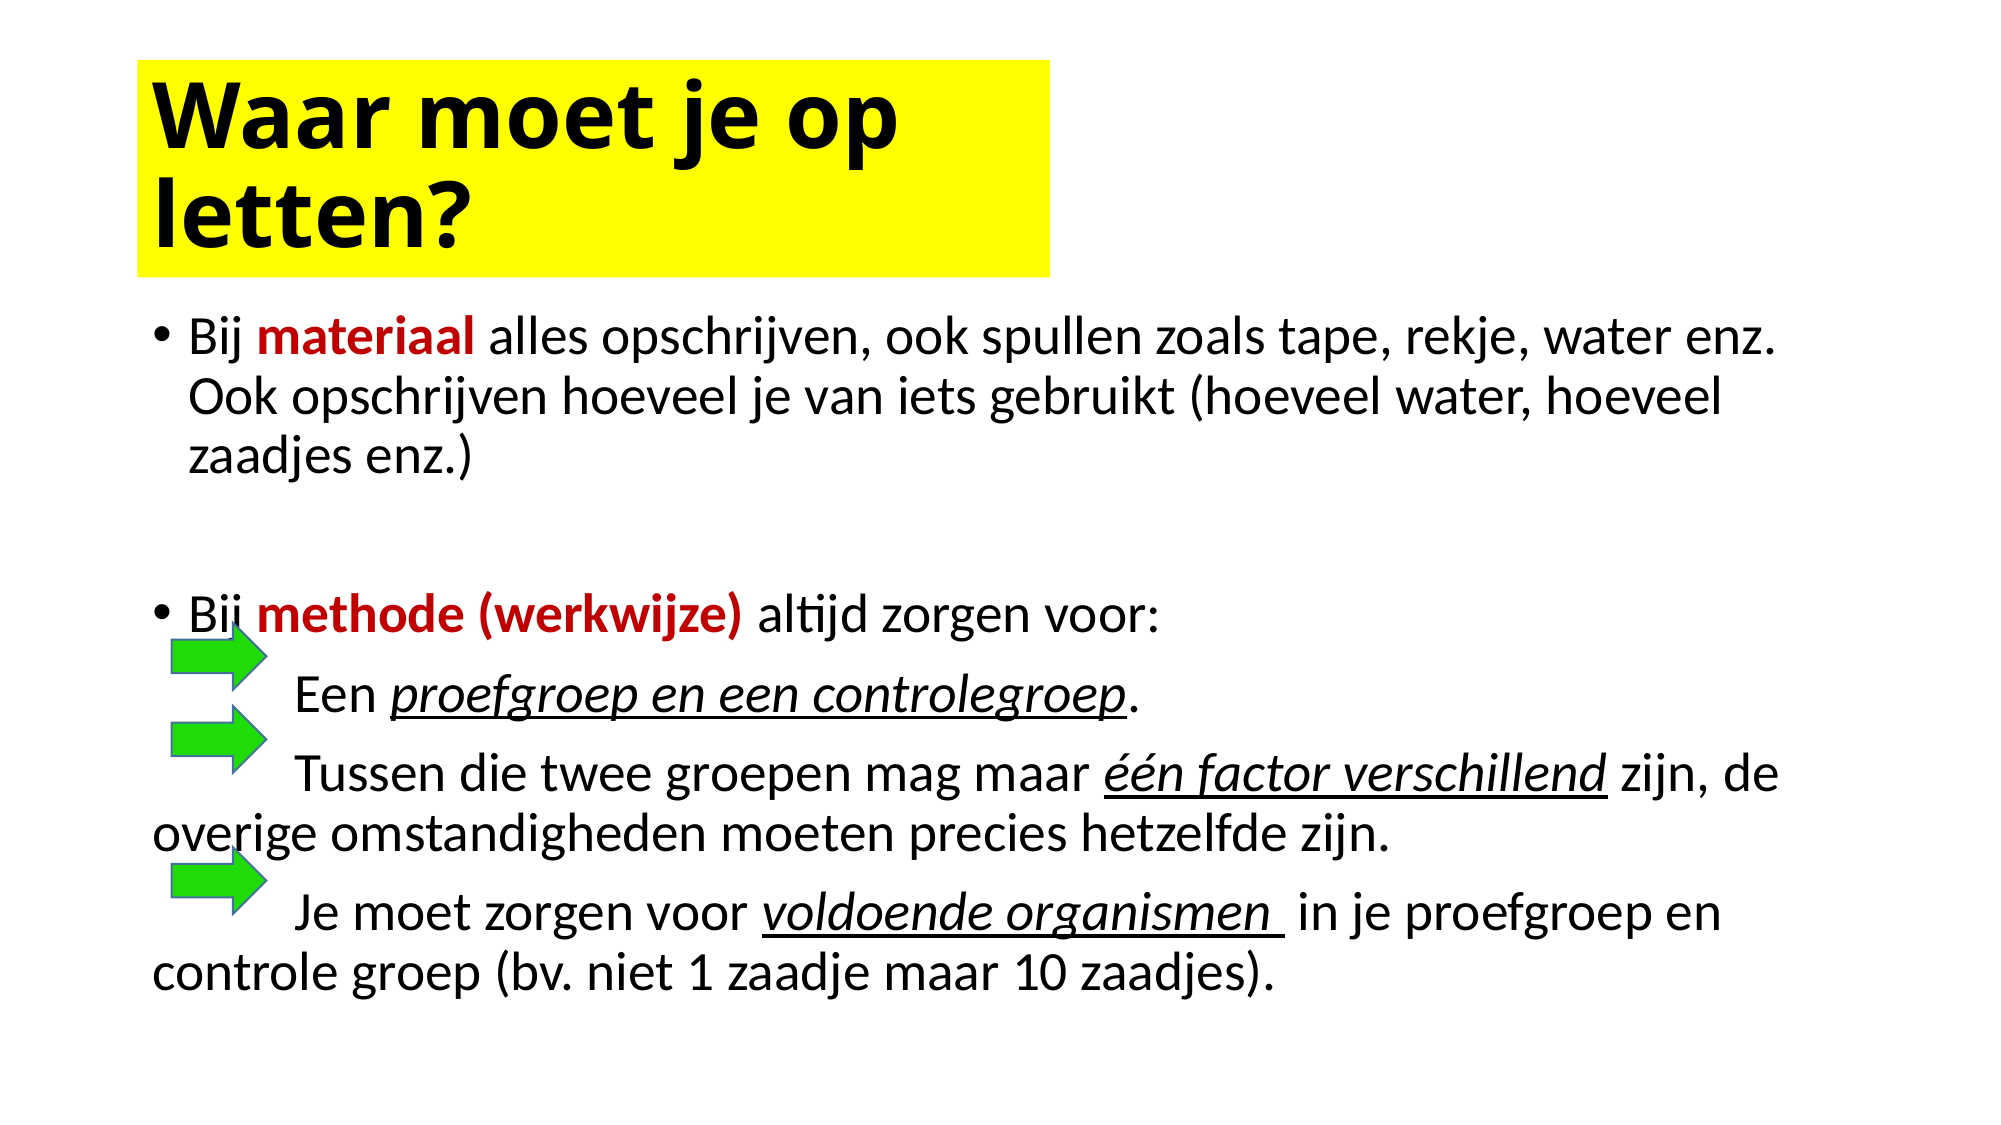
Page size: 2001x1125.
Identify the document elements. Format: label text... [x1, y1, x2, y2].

text_box [170, 703, 268, 776]
text_box [170, 844, 268, 917]
list Bij materiaal alles opschrijven, ook spullen zoals tape, rekje, water enz. Ook opschrijven hoeveel je van iets gebruikt (hoeveel water, hoeveel zaadjes enz.) Bij methode (werkwijze) altijd zorgen voor: Een proefgroep en een controlegroep. Tussen die twee groepen mag maar één factor verschillend zijn, de overige omstandigheden moeten precies hetzelfde zijn. Je moet zorgen voor voldoende organismen in je proefgroep en controle groep (bv. niet 1 zaadje maar 10 zaadjes). [137, 299, 1863, 1014]
title Waar moet je op letten? [137, 59, 1050, 278]
text_box [170, 620, 268, 693]
